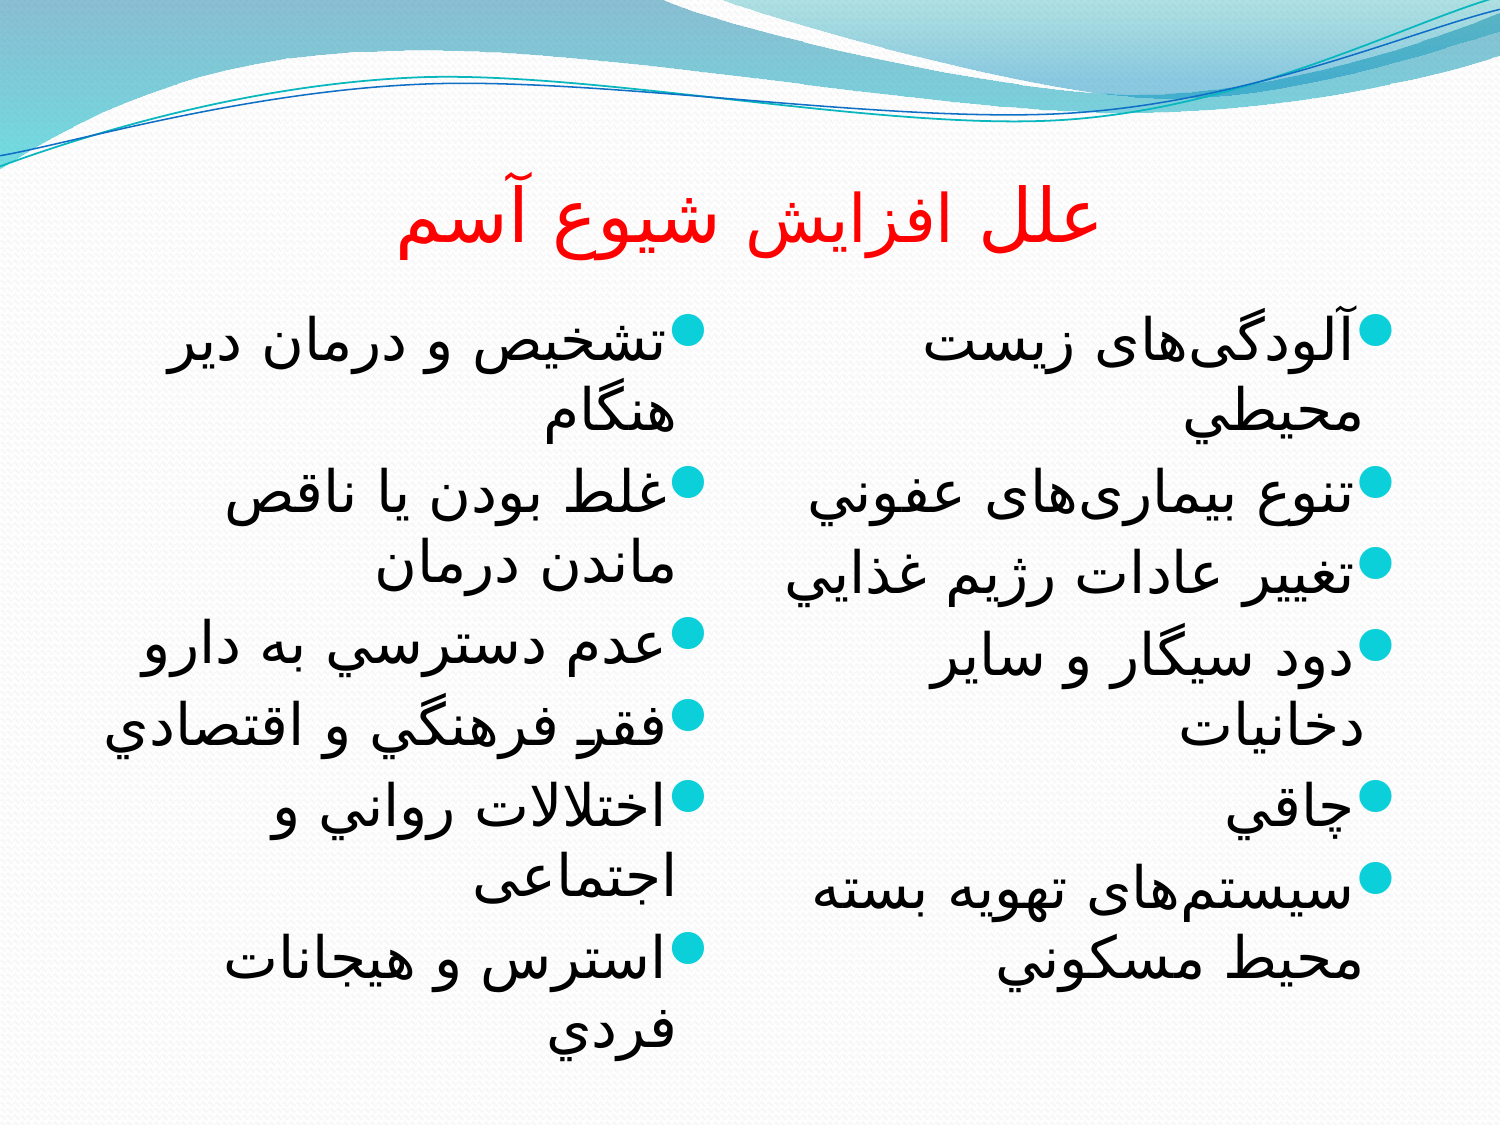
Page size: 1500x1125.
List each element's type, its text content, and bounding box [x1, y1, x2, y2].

list تشخيص و درمان دير هنگام غلط بودن يا ناقص ماندن درمان عدم دسترسي به دارو فقر فرهنگي و اقتصادي اختلالات رواني و اجتماعی استرس و هيجانات فردي [75, 295, 738, 1083]
title علل افزايش شيوع آسم [75, 150, 1425, 268]
list آلودگی‌های زيست محيطي تنوع بیماری‌های عفوني تغییر عادات رژيم غذايي دود سيگار و سایر دخانيات چاقي سیستم‌های تهويه بسته محيط مسكوني [762, 295, 1425, 1083]
